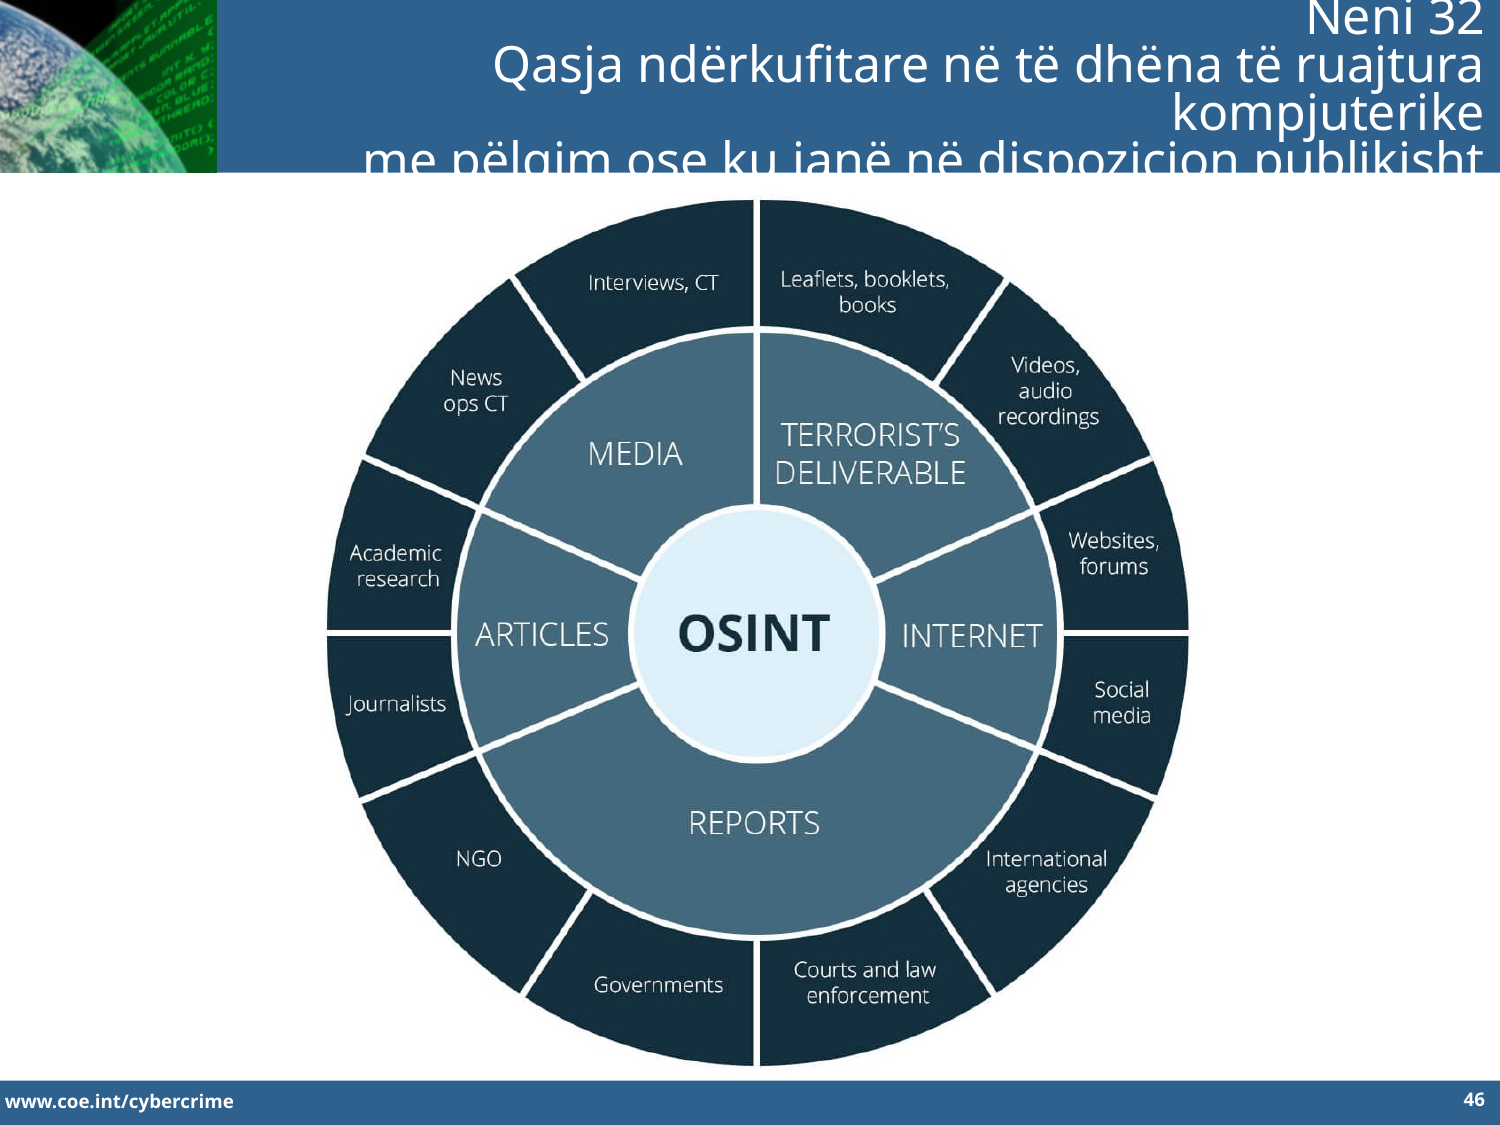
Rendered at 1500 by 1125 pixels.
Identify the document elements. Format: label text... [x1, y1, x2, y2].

text_box Neni 32 Qasja ndërkufitare në të dhëna të ruajtura kompjuterike me pëlqim ose ku janë në dispozicion publikisht [271, 16, 1500, 169]
slide_number 46 [1149, 1079, 1500, 1125]
picture [280, 185, 1227, 1076]
picture [0, 1, 217, 173]
